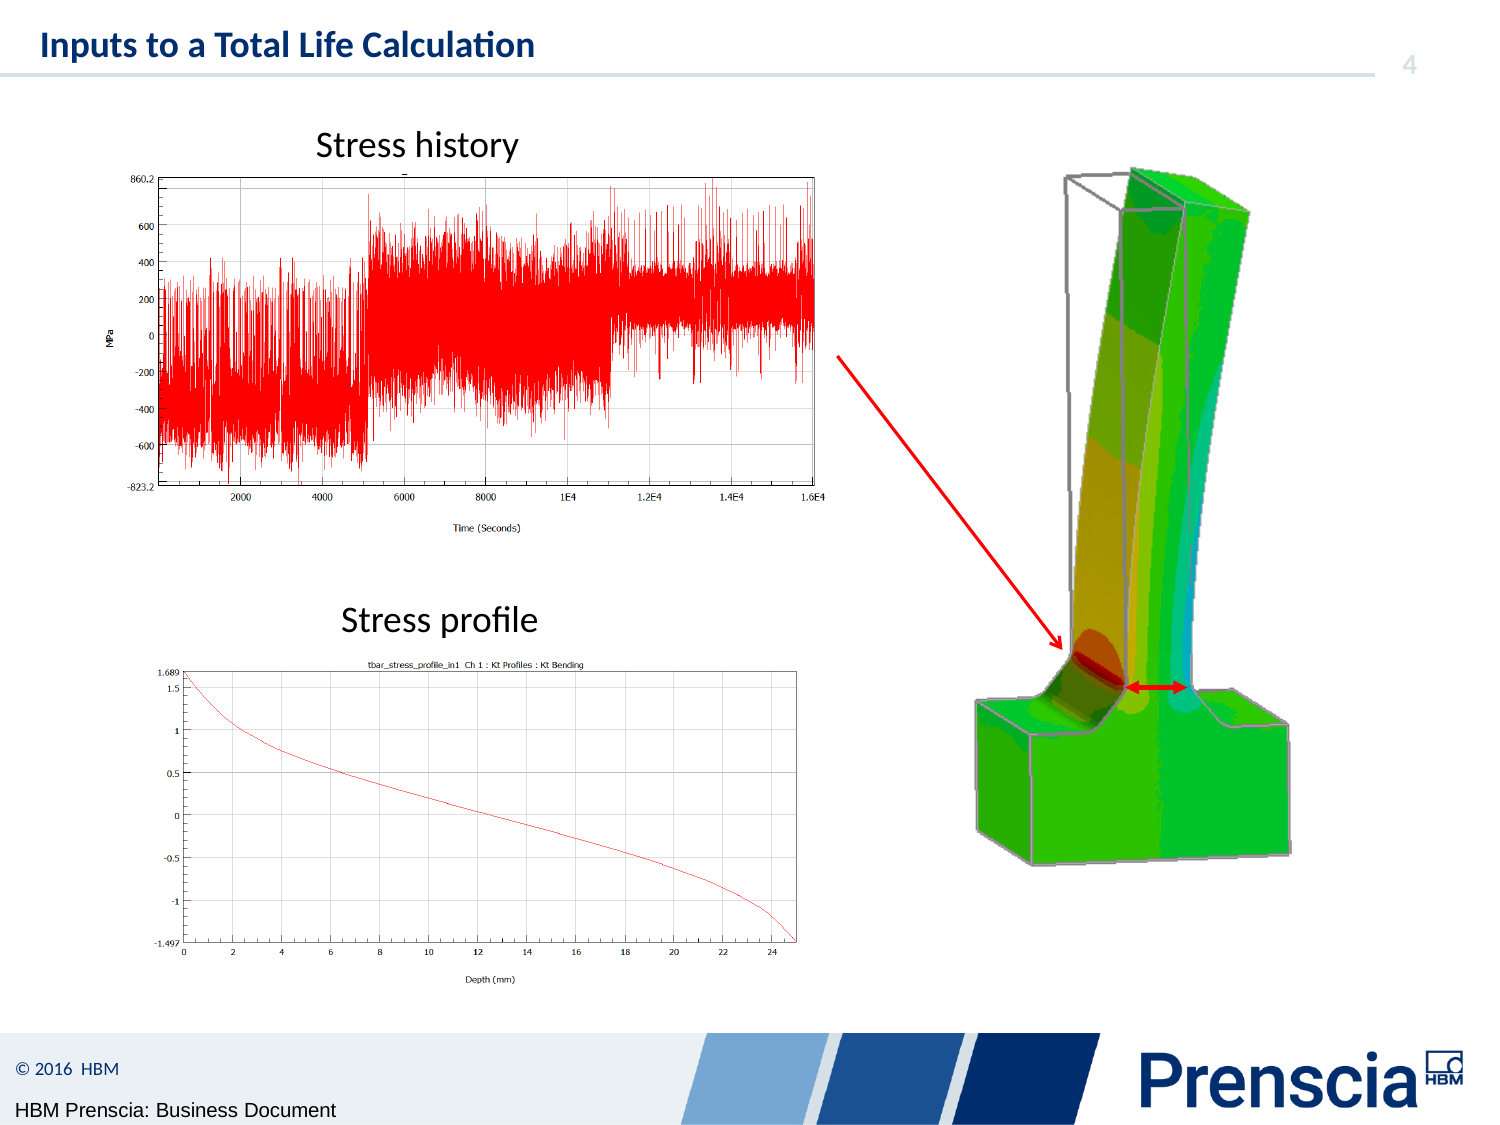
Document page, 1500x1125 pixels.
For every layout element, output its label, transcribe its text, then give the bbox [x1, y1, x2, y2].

text_box Stress history [301, 112, 535, 173]
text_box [837, 355, 1063, 651]
text_box Stress profile [326, 587, 554, 648]
picture [137, 649, 813, 988]
picture [0, 1033, 1500, 1125]
picture [99, 174, 838, 538]
picture [937, 137, 1327, 888]
title Inputs to a Total Life Calculation [24, 12, 1375, 70]
